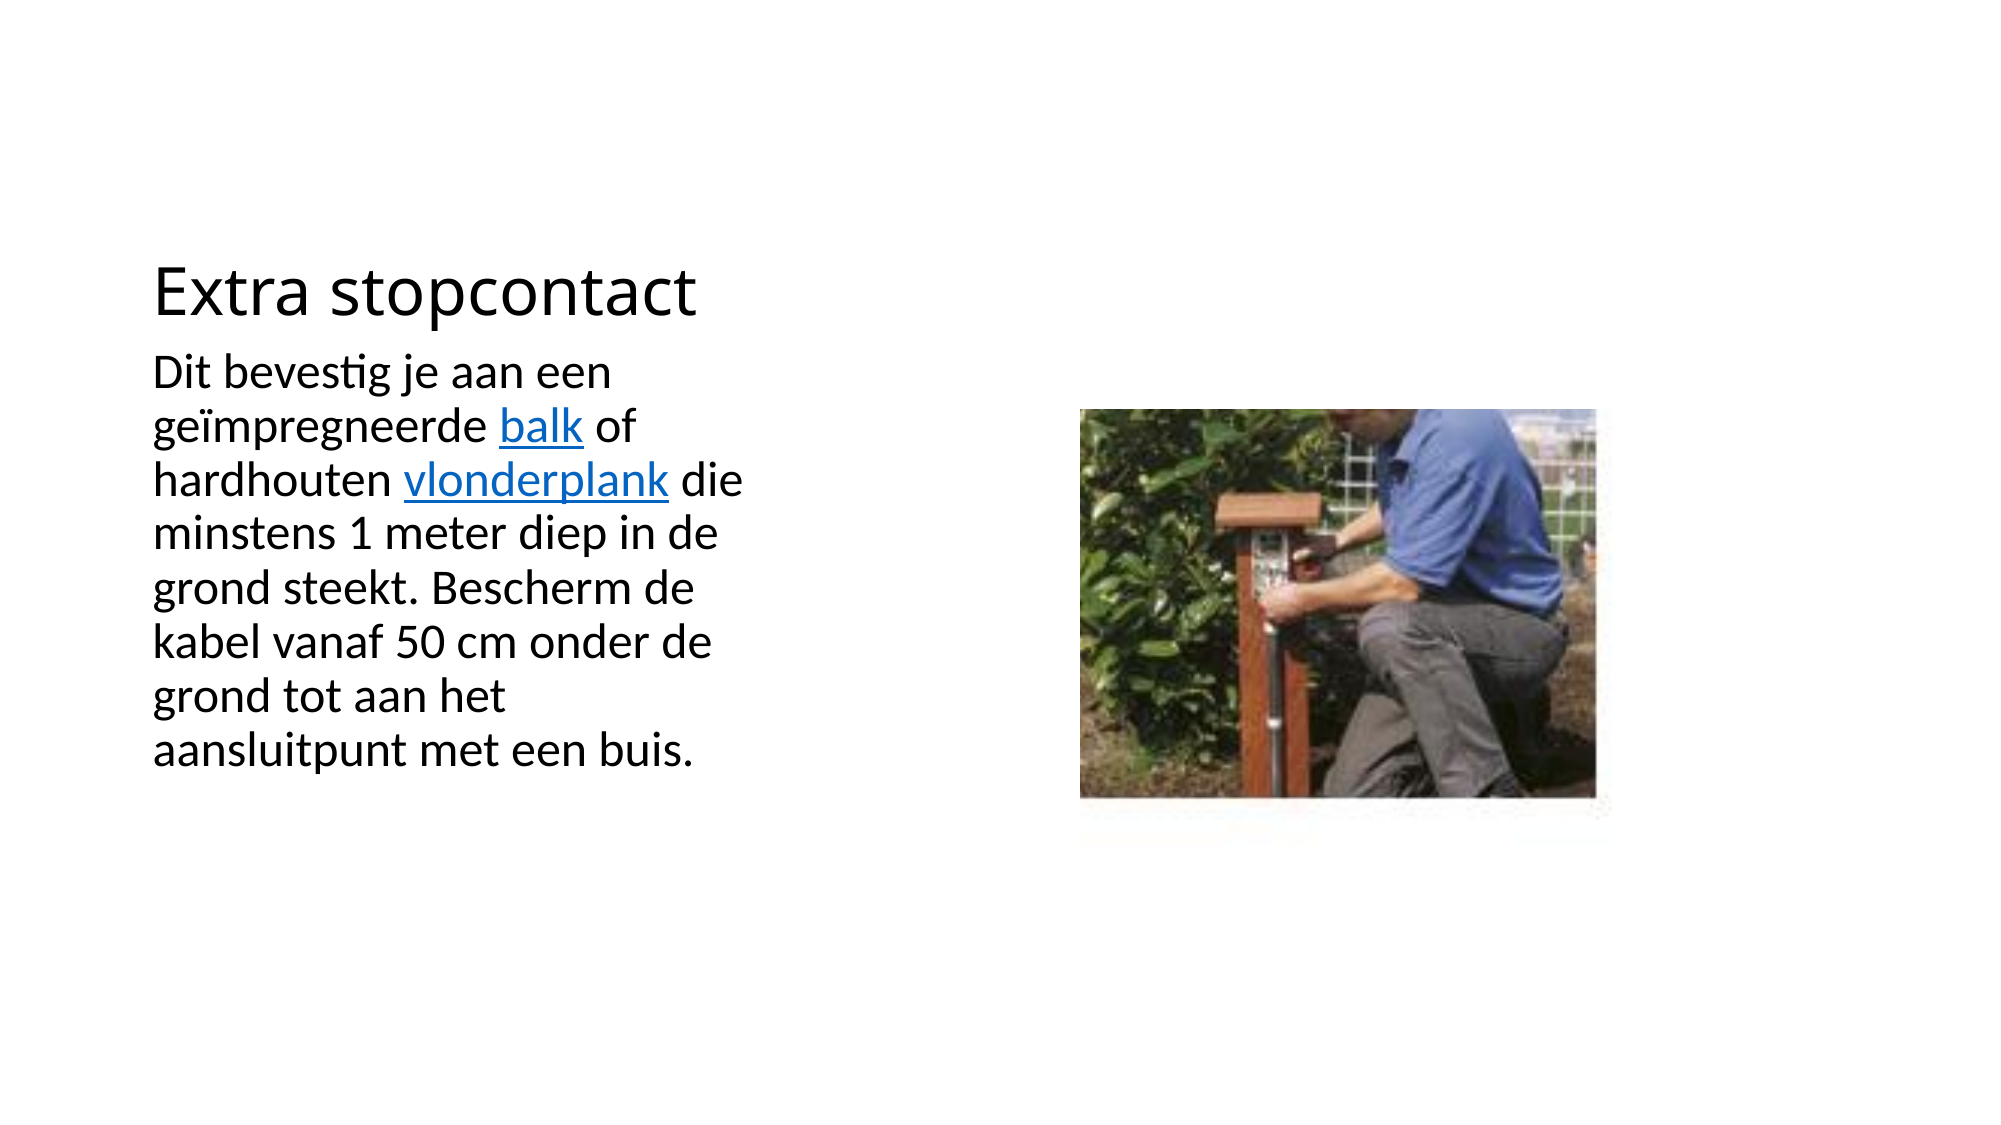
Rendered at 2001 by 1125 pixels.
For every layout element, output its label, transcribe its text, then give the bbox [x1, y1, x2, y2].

title Extra stopcontact [137, 75, 783, 337]
list Dit bevestig je aan een geïmpregneerde balk of hardhouten vlonderplank die minstens 1 meter diep in de grond steekt. Bescherm de kabel vanaf 50 cm onder de grond tot aan het aansluitpunt met een buis. [137, 337, 783, 963]
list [1080, 409, 1960, 899]
